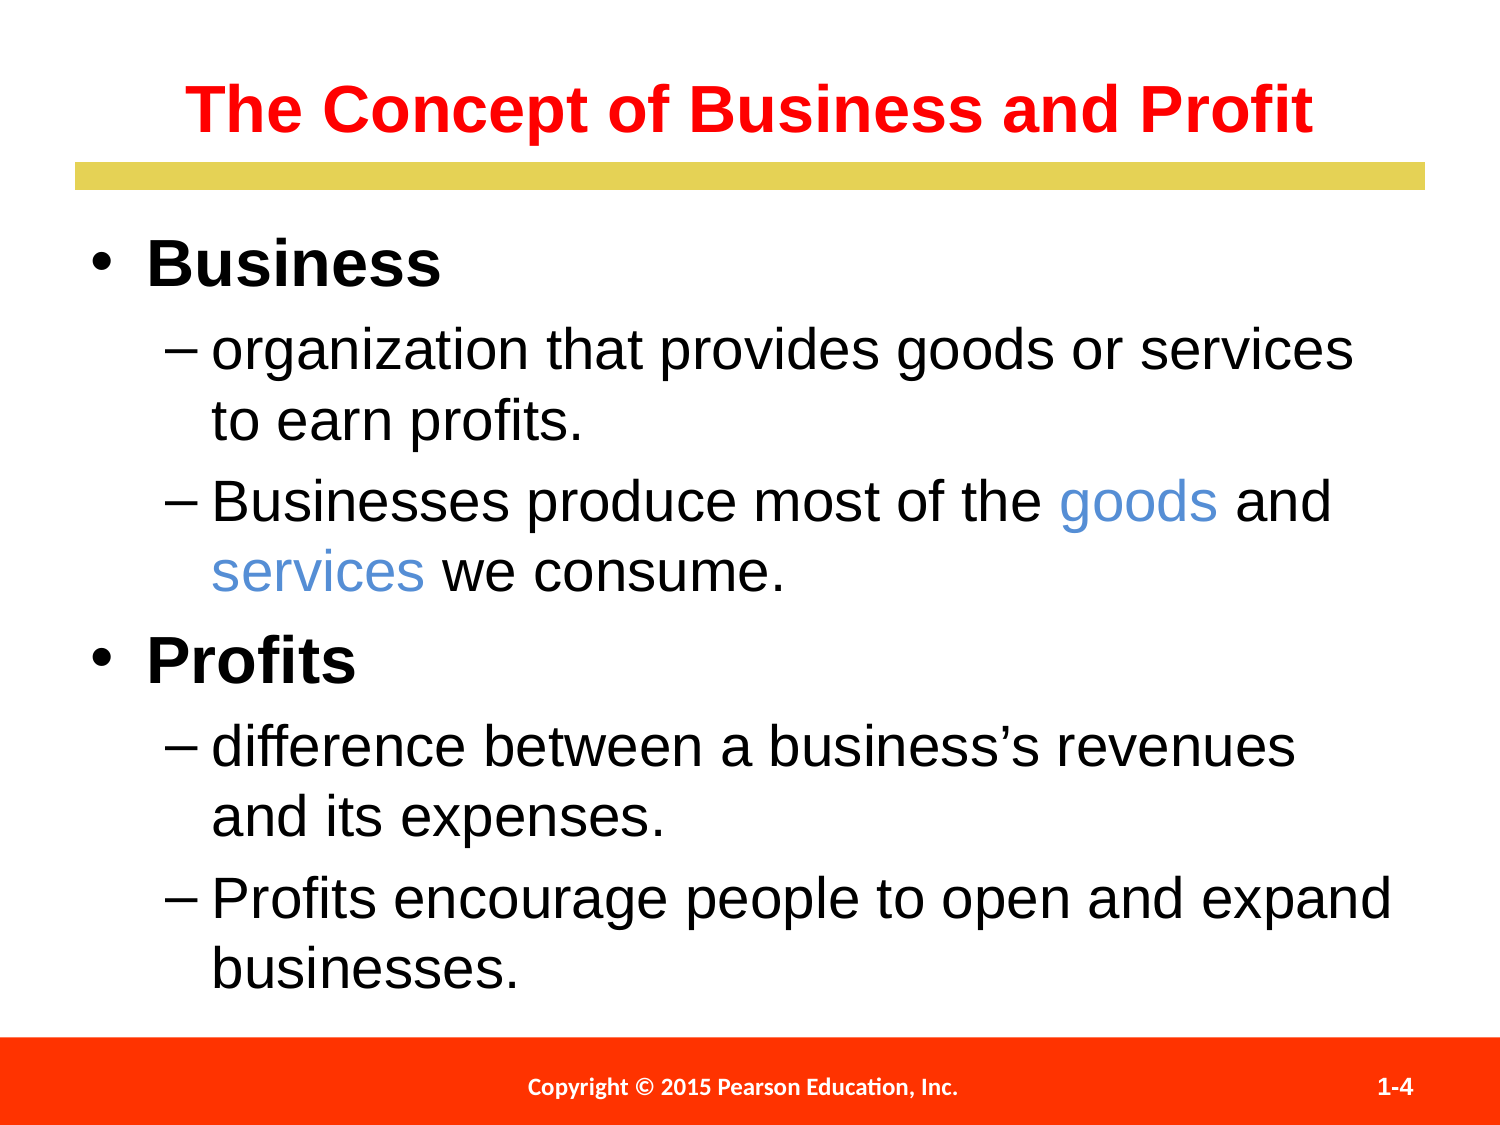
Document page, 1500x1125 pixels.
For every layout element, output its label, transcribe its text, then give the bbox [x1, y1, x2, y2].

title The Concept of Business and Profit [74, 12, 1426, 201]
list Business organization that provides goods or services to earn profits. Businesses produce most of the goods and services we consume. Profits difference between a business’s revenues and its expenses. Profits encourage people to open and expand businesses. [74, 212, 1426, 956]
